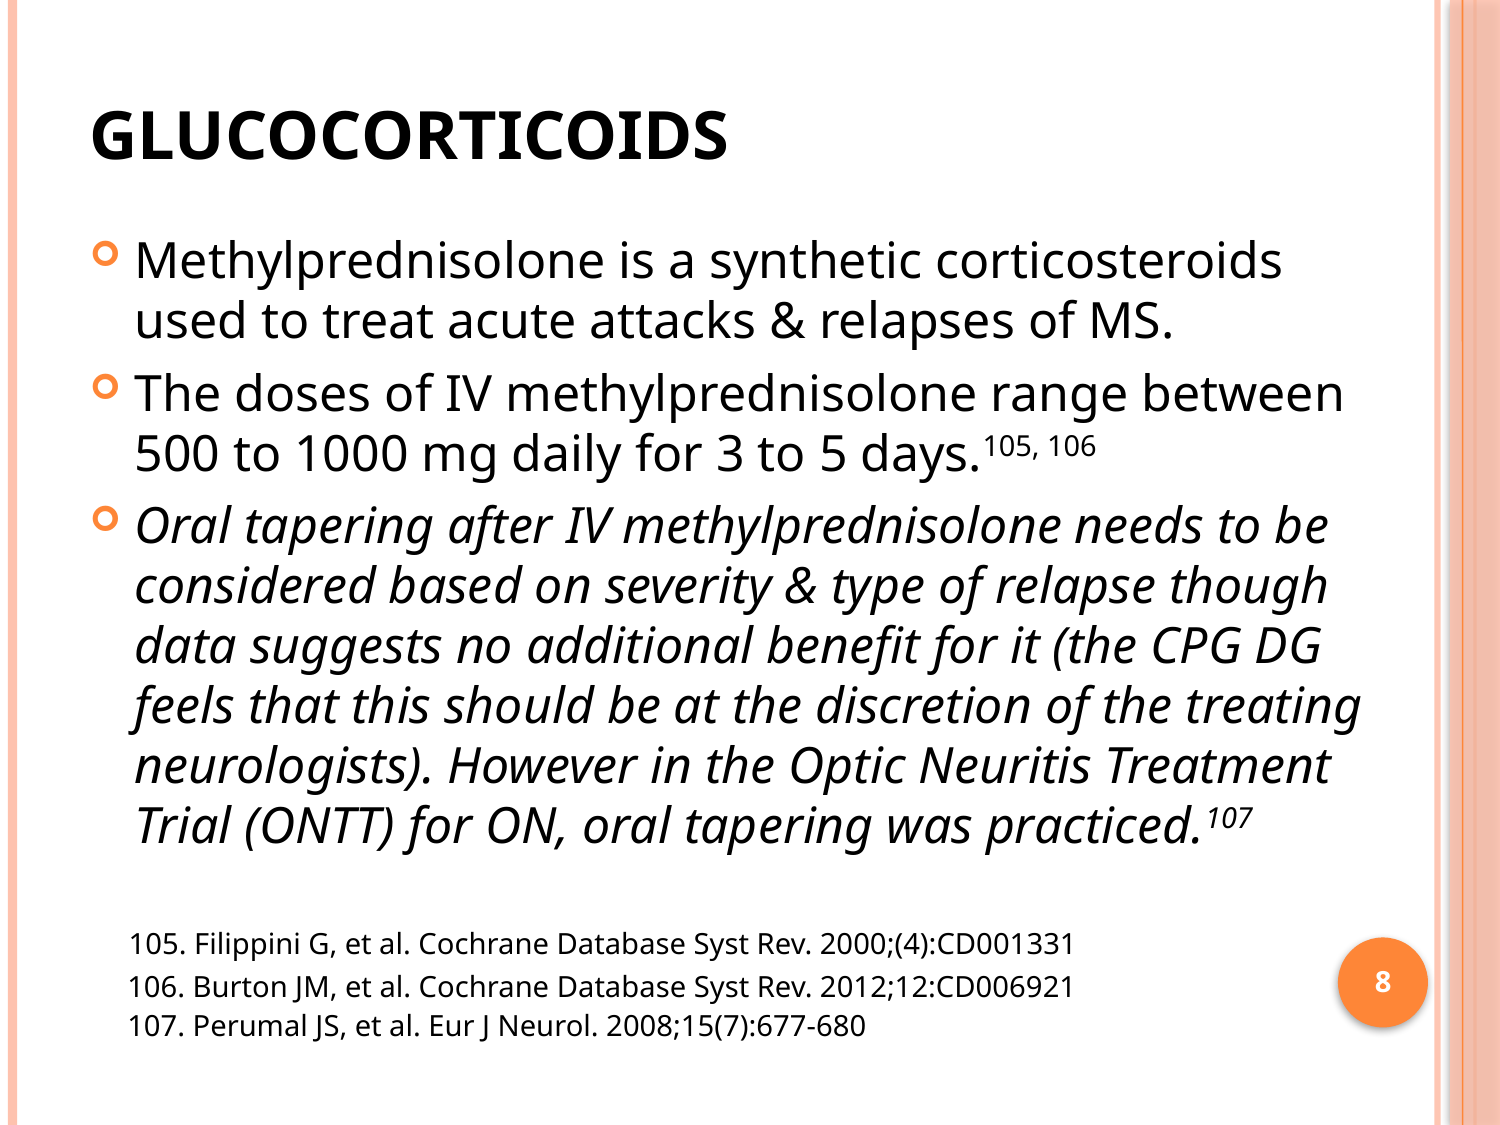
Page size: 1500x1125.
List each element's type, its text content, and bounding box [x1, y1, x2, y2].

slide_number 8 [1333, 940, 1434, 1027]
list Methylprednisolone is a synthetic corticosteroids used to treat acute attacks & relapses of MS. The doses of IV methylprednisolone range between 500 to 1000 mg daily for 3 to 5 days.105, 106 Oral tapering after IV methylprednisolone needs to be considered based on severity & type of relapse though data suggests no additional benefit for it (the CPG DG feels that this should be at the discretion of the treating neurologists). However in the Optic Neuritis Treatment Trial (ONTT) for ON, oral tapering was practiced.107 105. Filippini G, et al. Cochrane Database Syst Rev. 2000;(4):CD001331 106. Burton JM, et al. Cochrane Database Syst Rev. 2012;12:CD006921 107. Perumal JS, et al. Eur J Neurol. 2008;15(7):677-680 [75, 221, 1383, 1061]
title Glucocorticoids [75, 45, 1300, 181]
